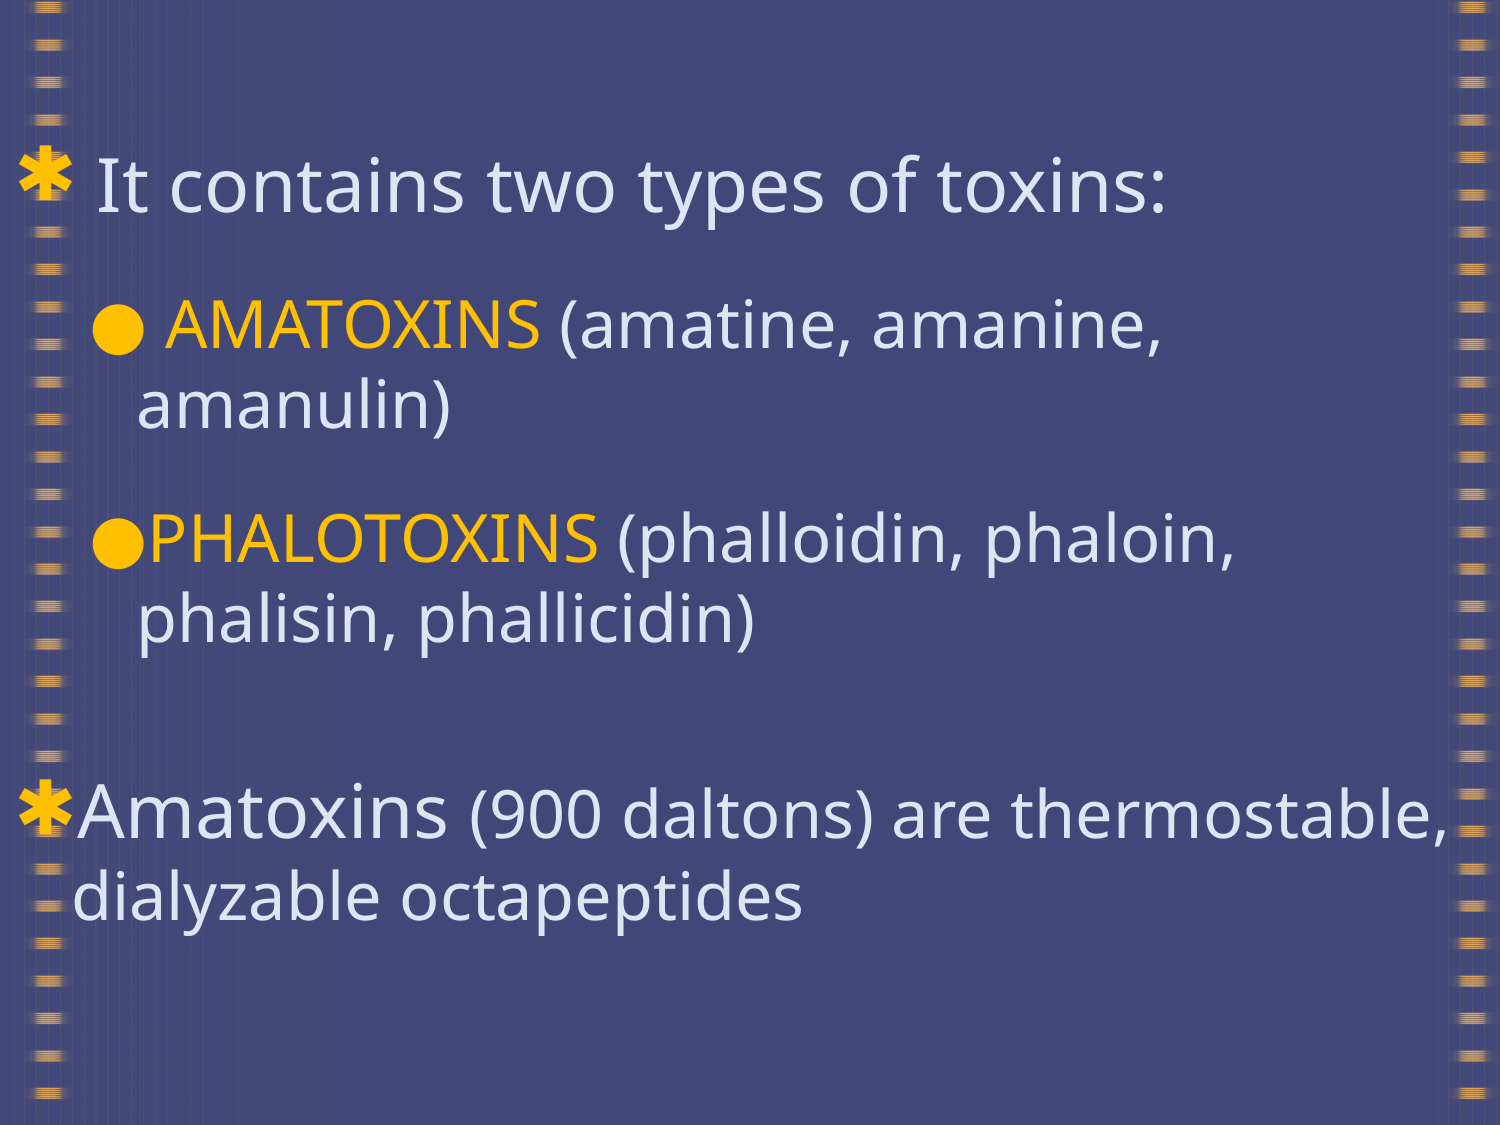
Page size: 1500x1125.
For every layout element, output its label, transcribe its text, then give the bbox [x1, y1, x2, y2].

text_box It contains two types of toxins: AMATOXINS (amatine, amanine, amanulin) PHALOTOXINS (phalloidin, phaloin, phalisin, phallicidin) Amatoxins (900 daltons) are thermostable, dialyzable octapeptides [0, 0, 1500, 1125]
